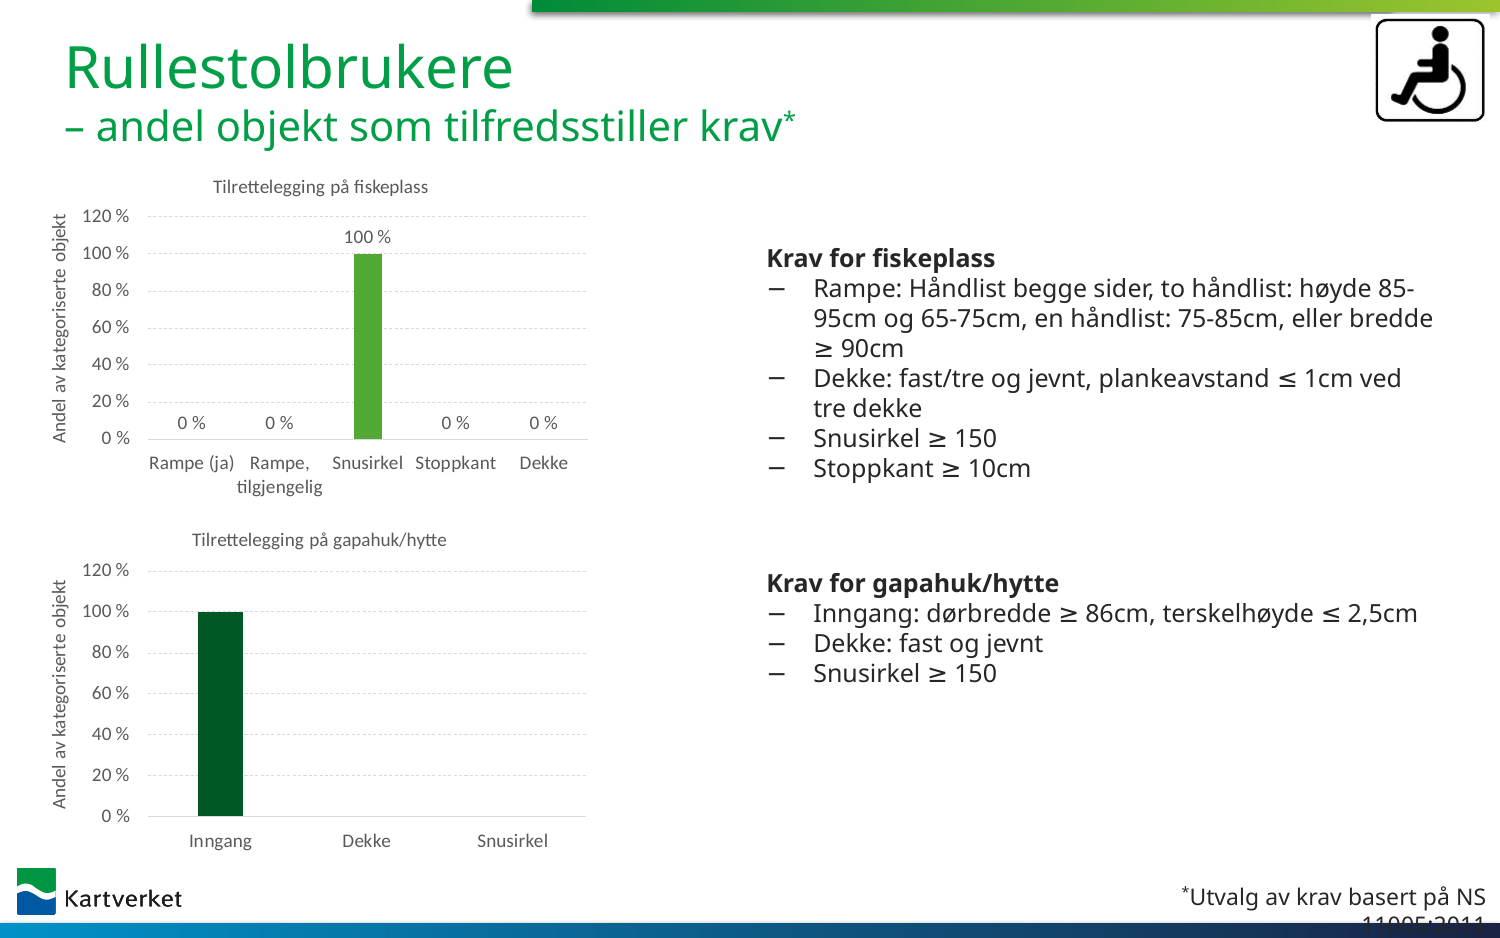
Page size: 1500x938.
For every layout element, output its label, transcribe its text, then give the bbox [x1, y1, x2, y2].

picture [41, 520, 597, 859]
text_box *Utvalg av krav basert på NS 11005:2011 [1068, 873, 1500, 938]
text_box Krav for fiskeplass Rampe: Håndlist begge sider, to håndlist: høyde 85-95cm og 65-75cm, en håndlist: 75-85cm, eller bredde ≥ 90cm Dekke: fast/tre og jevnt, plankeavstand ≤ 1cm ved tre dekke Snusirkel ≥ 150 Stoppkant ≥ 10cm [751, 235, 1452, 490]
picture [41, 166, 599, 505]
text_box Krav for gapahuk/hytte Inngang: dørbredde ≥ 86cm, terskelhøyde ≤ 2,5cm Dekke: fast og jevnt Snusirkel ≥ 150 [751, 560, 1452, 695]
picture [1371, 13, 1491, 127]
text_box Rullestolbrukere – andel objekt som tilfredsstiller krav* [49, 29, 1431, 158]
